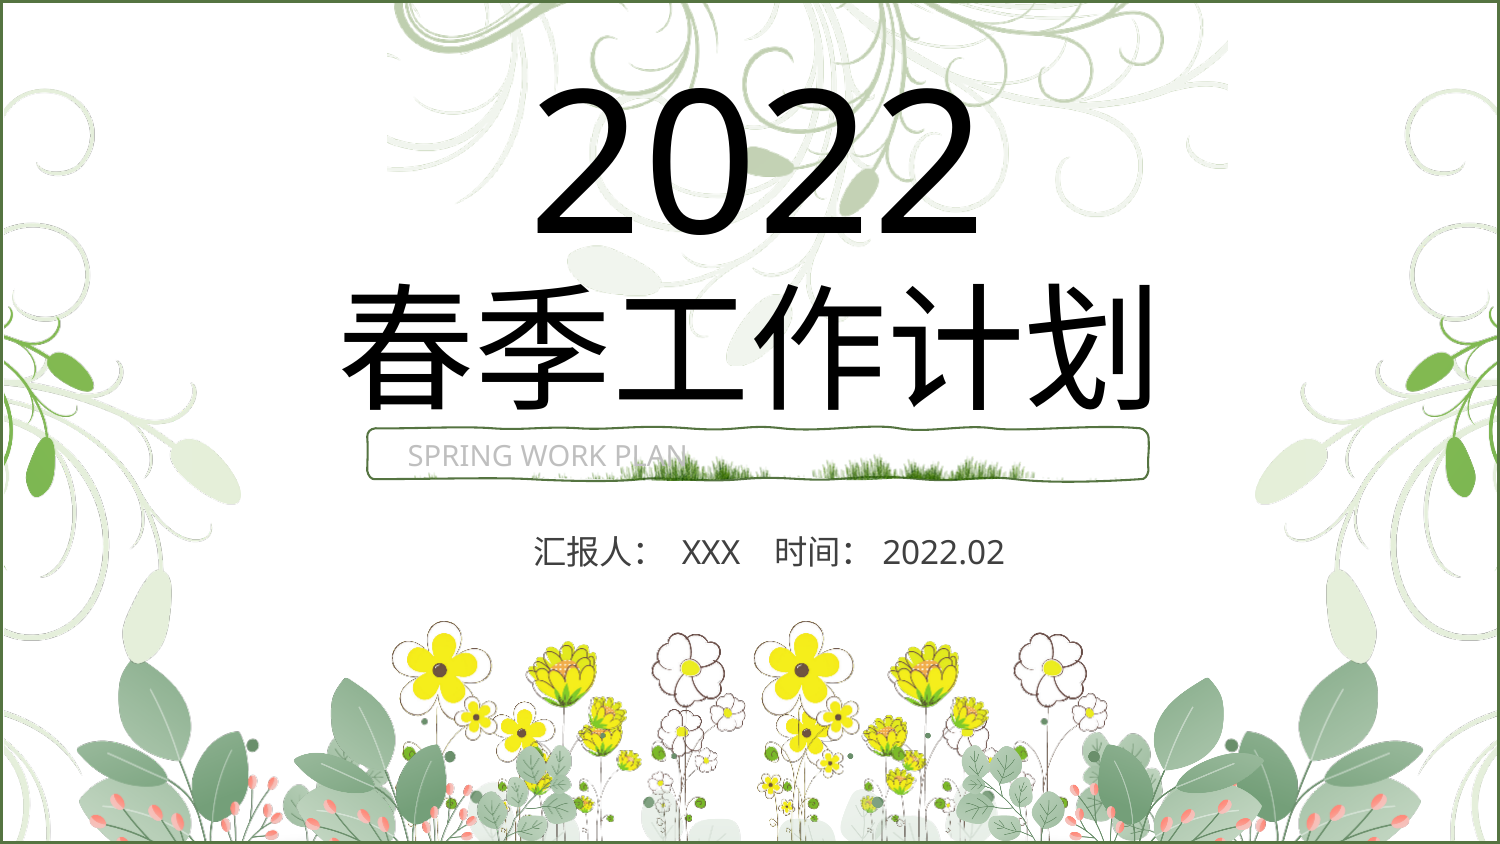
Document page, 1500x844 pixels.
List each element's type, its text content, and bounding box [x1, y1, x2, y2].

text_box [215, 620, 1350, 844]
text_box 2022 [990, 33, 1194, 274]
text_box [313, 261, 1186, 480]
picture [624, 480, 990, 603]
text_box 2022 [321, 33, 624, 261]
picture [624, 0, 990, 261]
picture [4, 67, 241, 844]
picture [1255, 67, 1498, 844]
text_box 汇报人： XXX 时间：2022.02 [990, 531, 1142, 572]
text_box [0, 0, 1500, 844]
text_box 汇报人： XXX 时间：2022.02 [396, 531, 624, 572]
